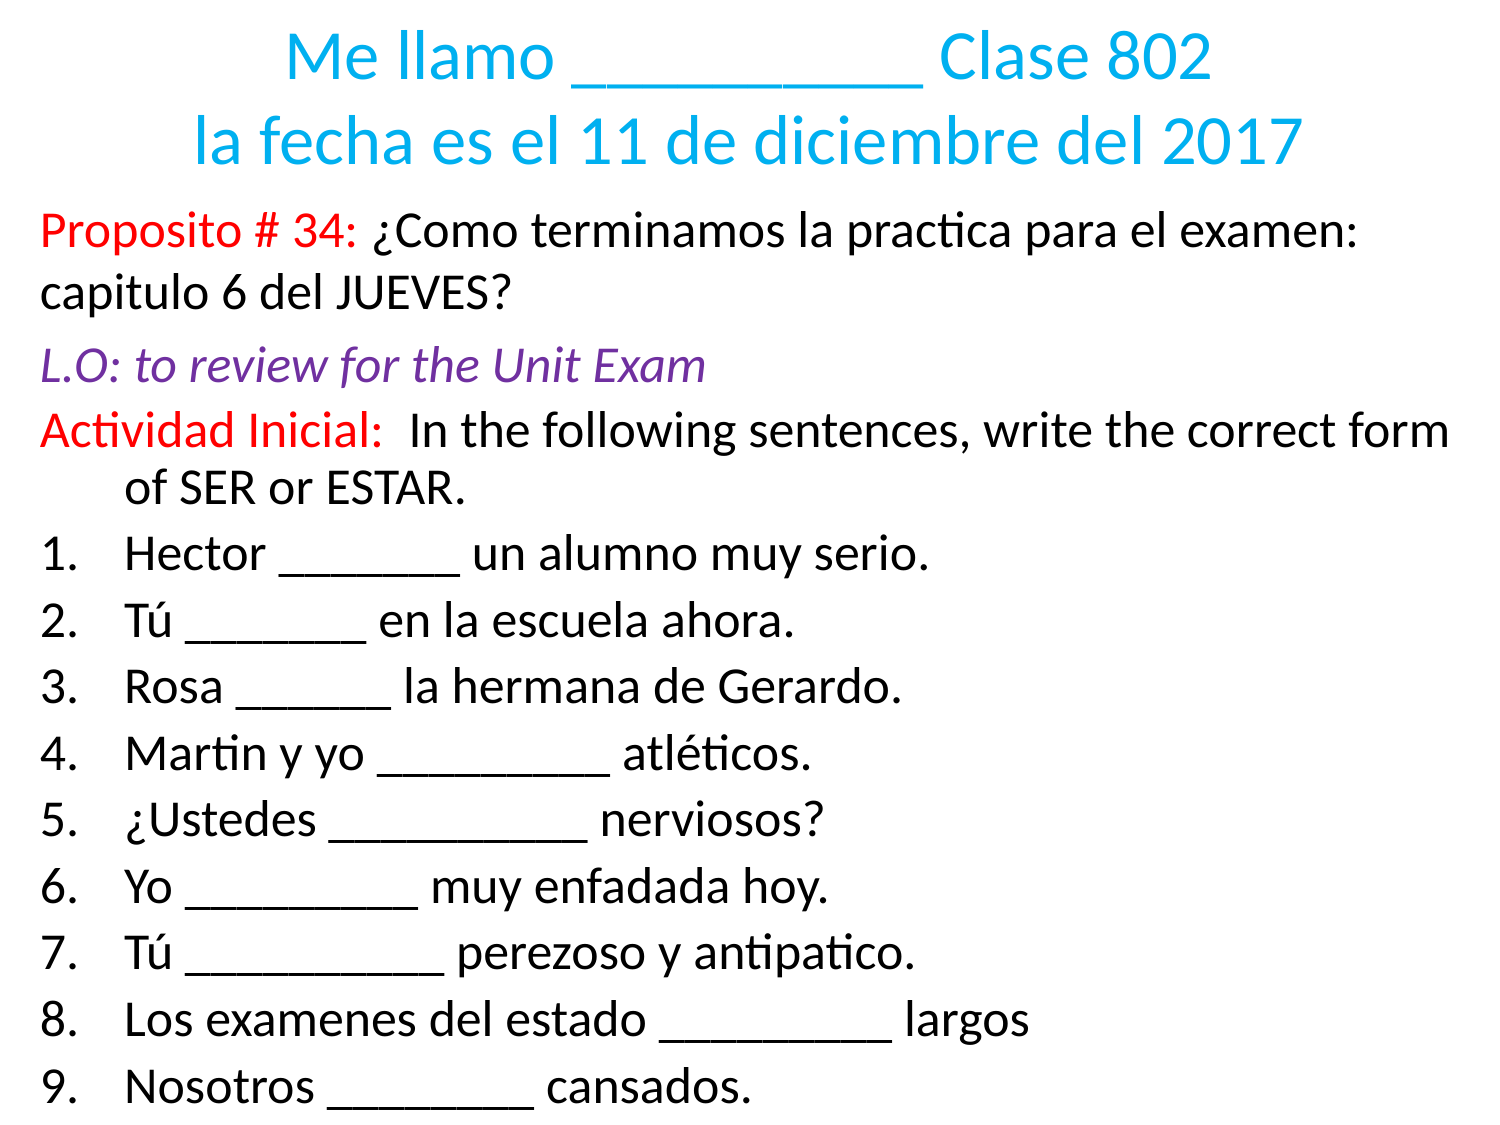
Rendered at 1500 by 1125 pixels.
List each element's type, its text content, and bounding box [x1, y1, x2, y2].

list Proposito # 34: ¿Como terminamos la practica para el examen: capitulo 6 del JUEVES? L.O: to review for the Unit Exam Actividad Inicial: In the following sentences, write the correct form of SER or ESTAR. Hector _______ un alumno muy serio. Tú _______ en la escuela ahora. Rosa ______ la hermana de Gerardo. Martin y yo _________ atléticos. ¿Ustedes __________ nerviosos? Yo _________ muy enfadada hoy. Tú __________ perezoso y antipatico. Los examenes del estado _________ largos Nosotros ________ cansados. [24, 187, 1500, 1125]
title Me llamo __________ Clase 802 la fecha es el 11 de diciembre del 2017 [75, 0, 1425, 187]
